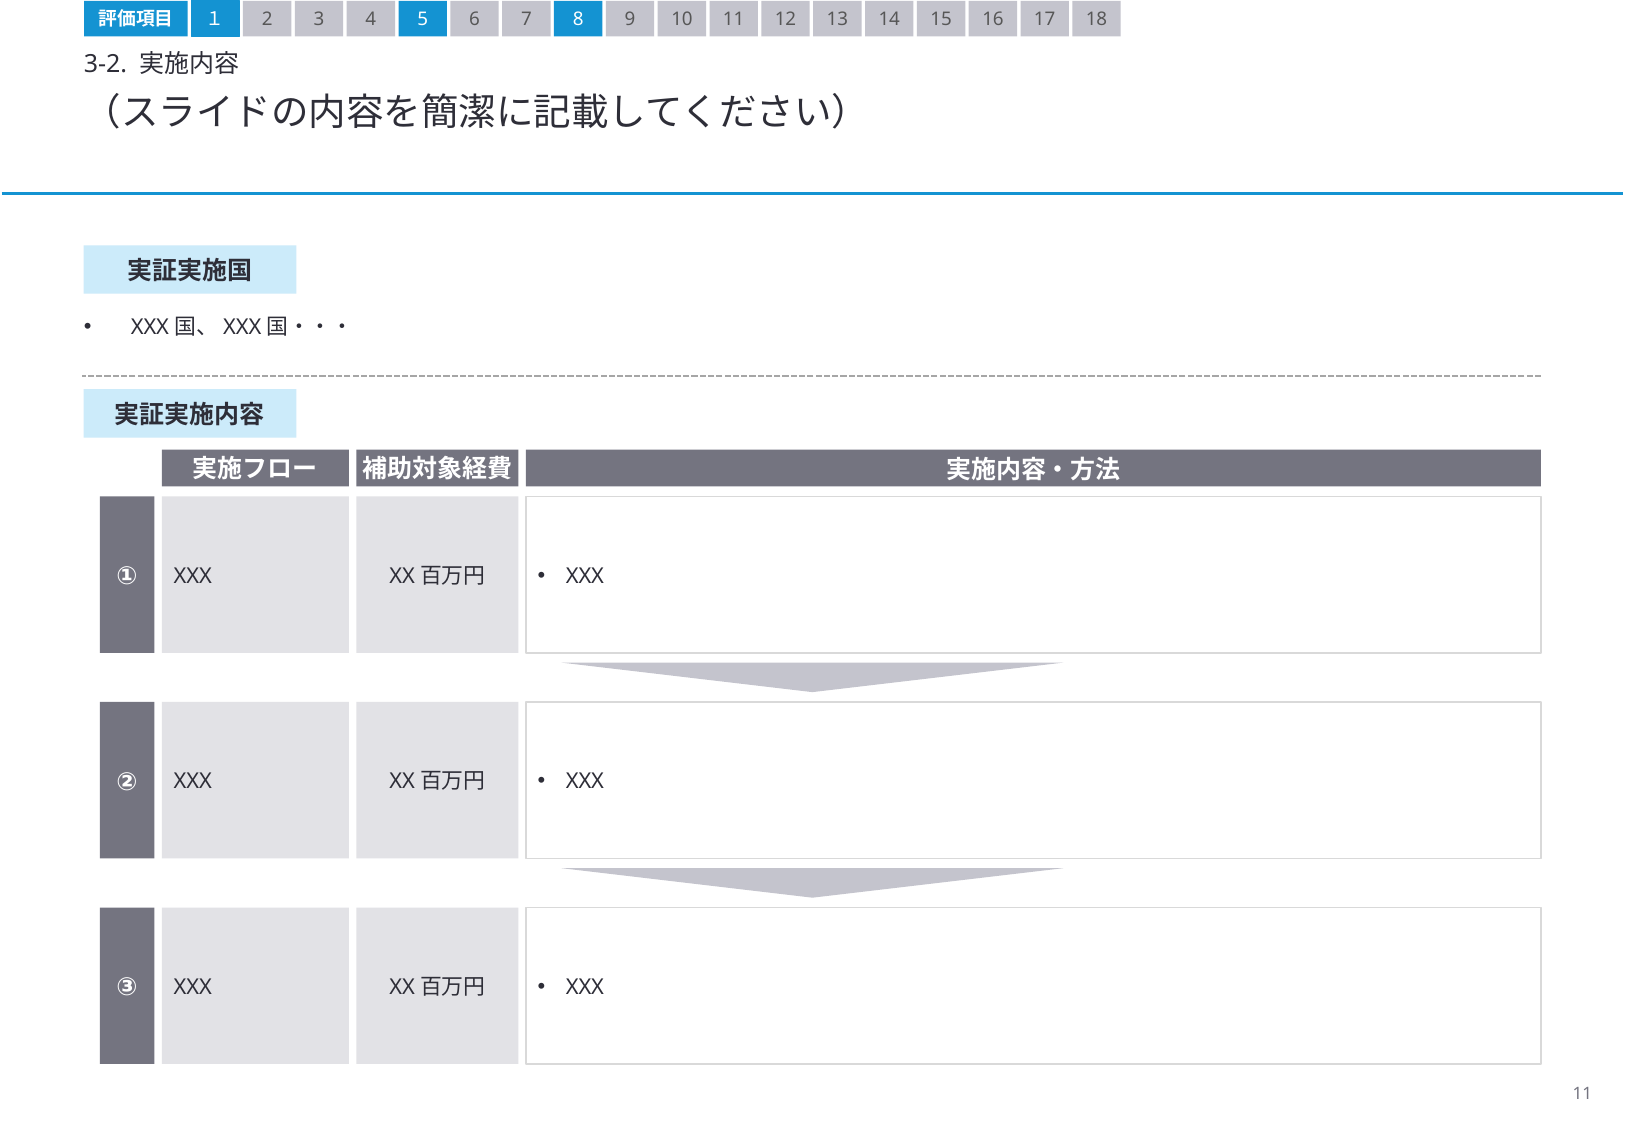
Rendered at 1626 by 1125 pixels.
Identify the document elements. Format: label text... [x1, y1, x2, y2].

text_box [560, 661, 1065, 694]
text_box XXX国、XXX国・・・ [83, 302, 1543, 377]
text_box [83, 0, 1122, 37]
text_box [560, 867, 1065, 899]
list （スライドの内容を簡潔に記載してください） [84, 83, 1543, 183]
list 3-2. 実施内容 [84, 40, 1543, 82]
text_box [161, 449, 1542, 487]
text_box 実証実施国 [83, 244, 297, 295]
text_box 実証実施内容 [83, 388, 297, 439]
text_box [99, 701, 1542, 859]
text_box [99, 496, 1542, 654]
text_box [99, 907, 1542, 1065]
